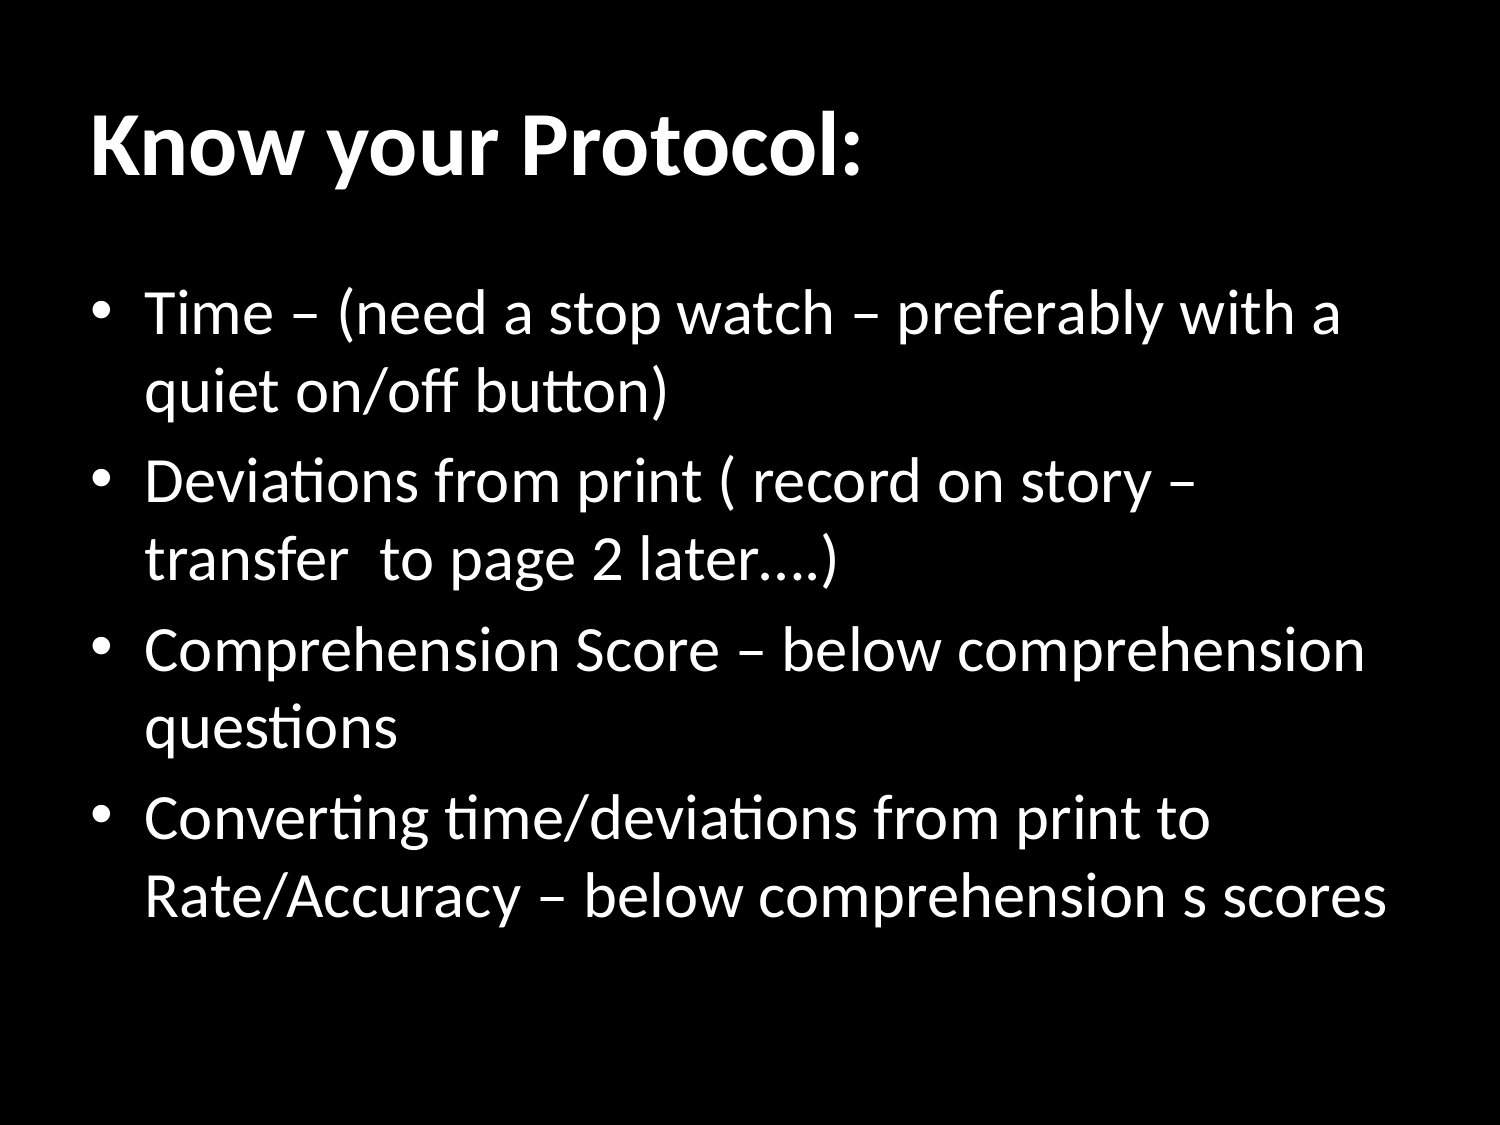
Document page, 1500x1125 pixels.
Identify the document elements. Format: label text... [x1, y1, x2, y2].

list Time – (need a stop watch – preferably with a quiet on/off button) Deviations from print ( record on story – transfer to page 2 later….) Comprehension Score – below comprehension questions Converting time/deviations from print to Rate/Accuracy – below comprehension s scores [75, 262, 1425, 1005]
title Know your Protocol: [75, 45, 1425, 233]
